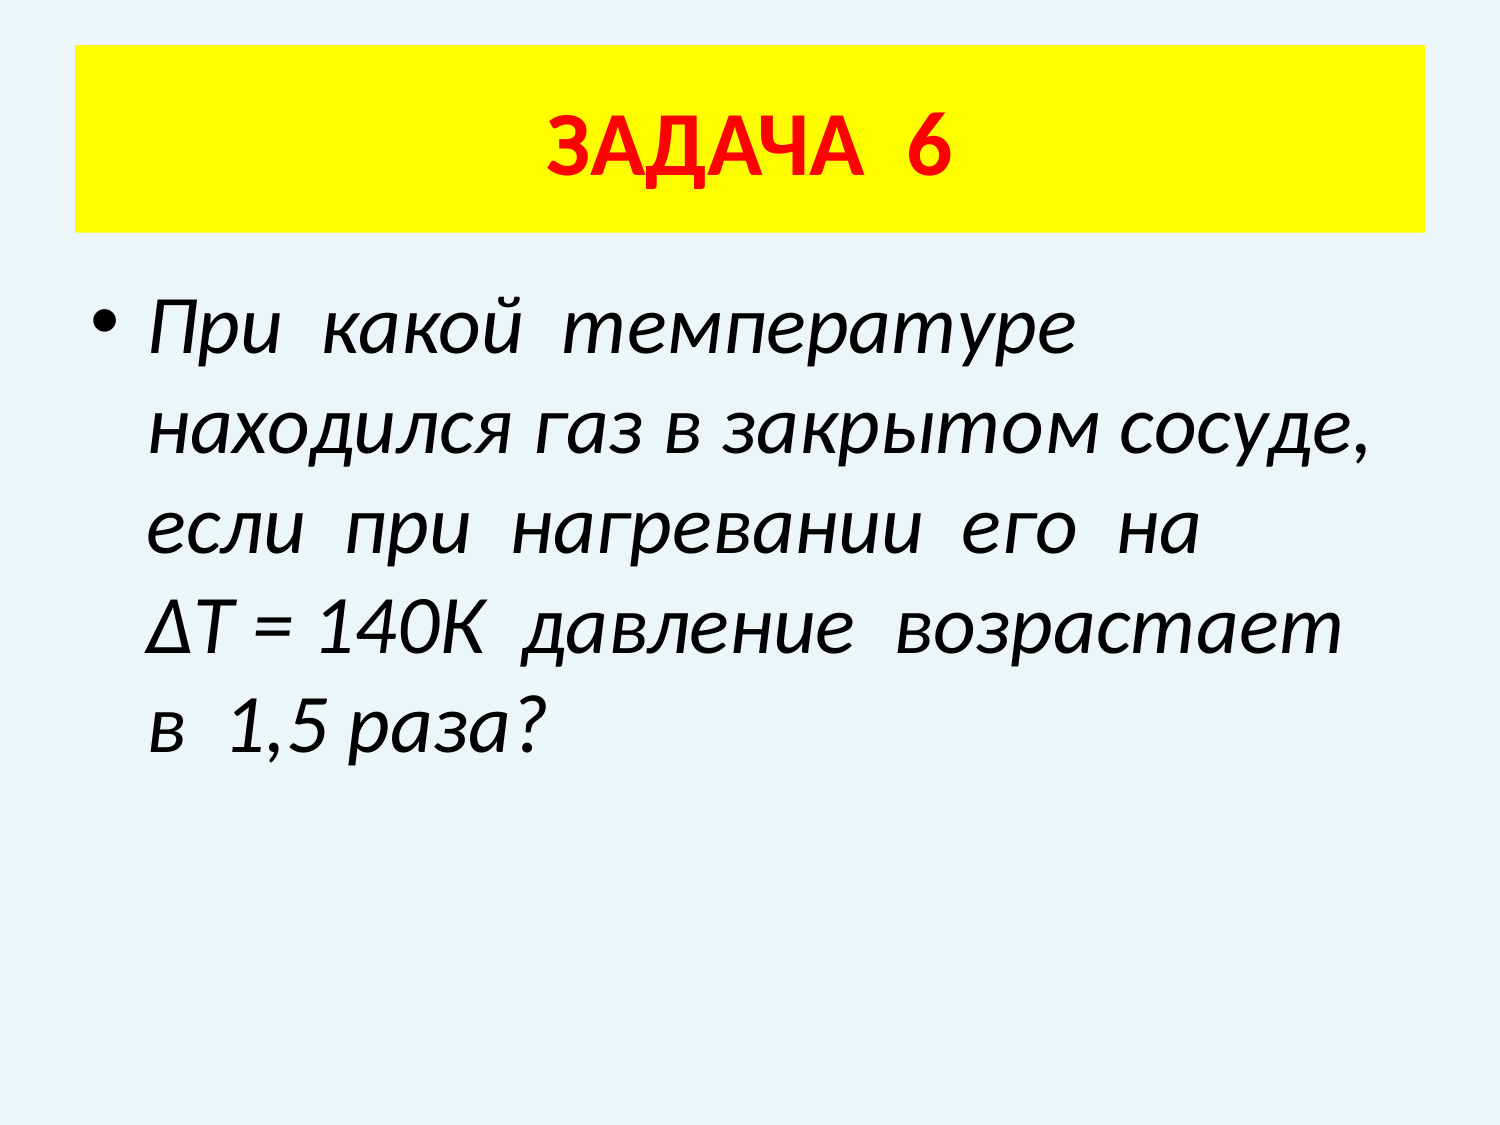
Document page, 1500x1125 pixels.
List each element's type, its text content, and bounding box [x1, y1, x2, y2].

list При какой температуре находился газ в закрытом сосуде, если при нагревании его на ΔТ = 140К давление возрастает в 1,5 раза? [75, 262, 1425, 1005]
title ЗАДАЧА 6 [75, 45, 1425, 233]
